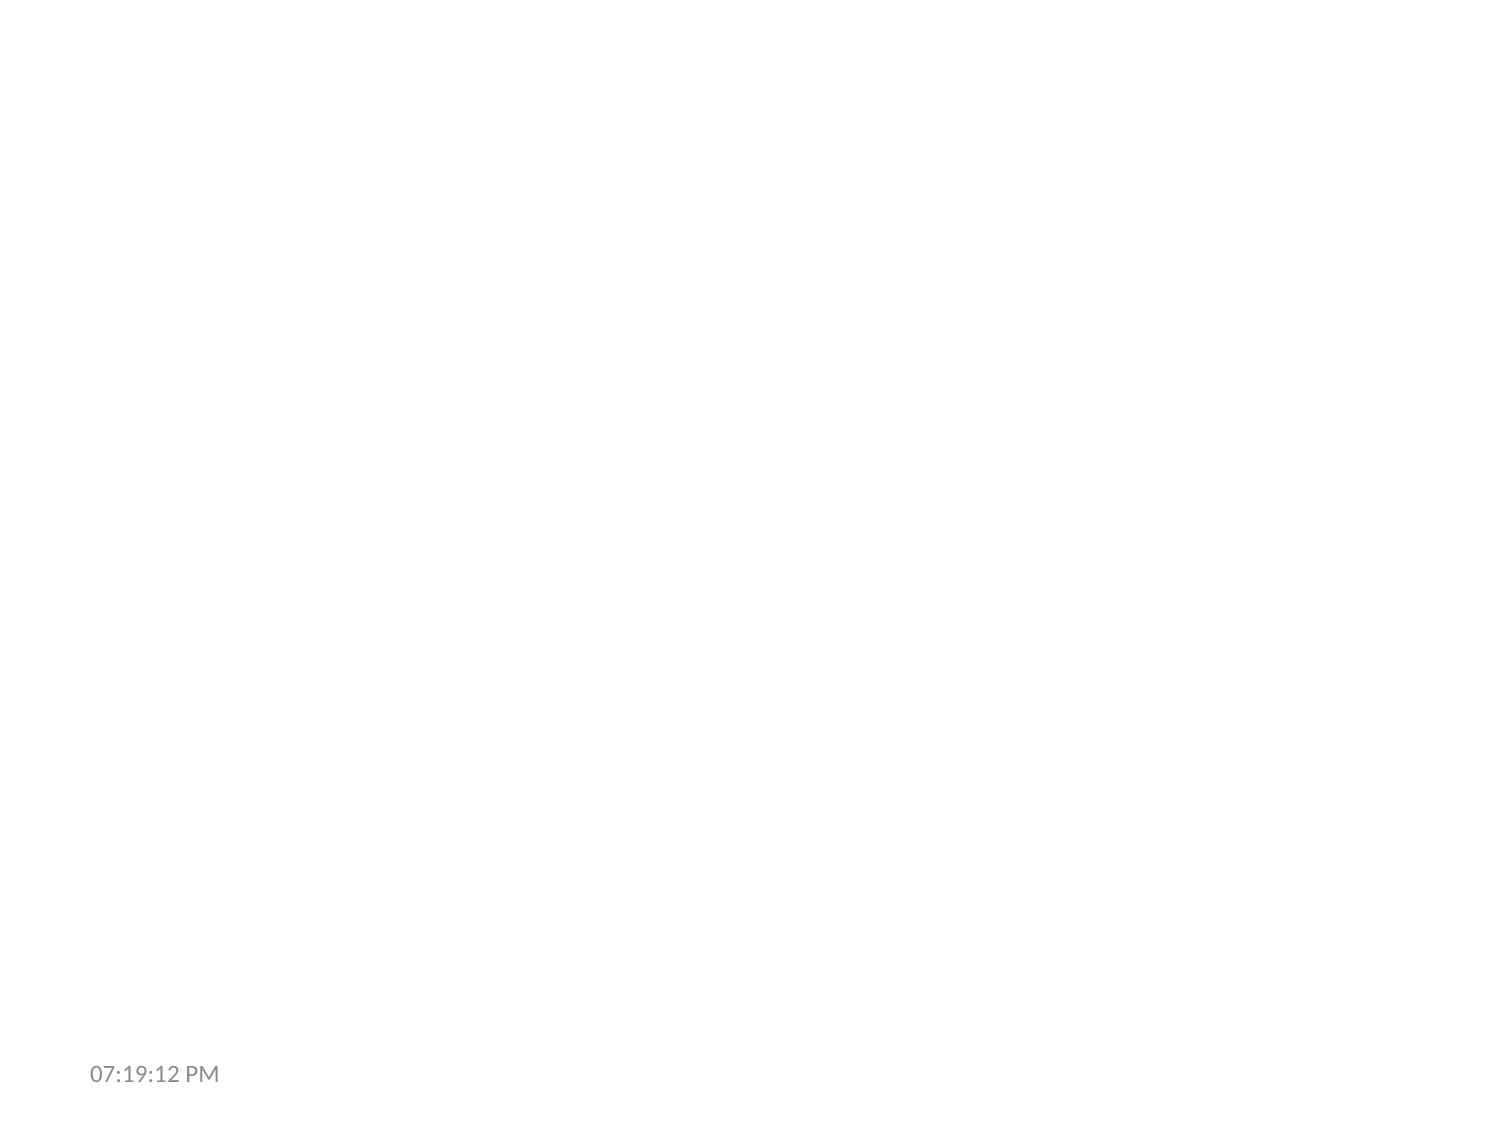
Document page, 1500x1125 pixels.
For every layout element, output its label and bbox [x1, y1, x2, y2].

slide_number [75, 1042, 425, 1103]
